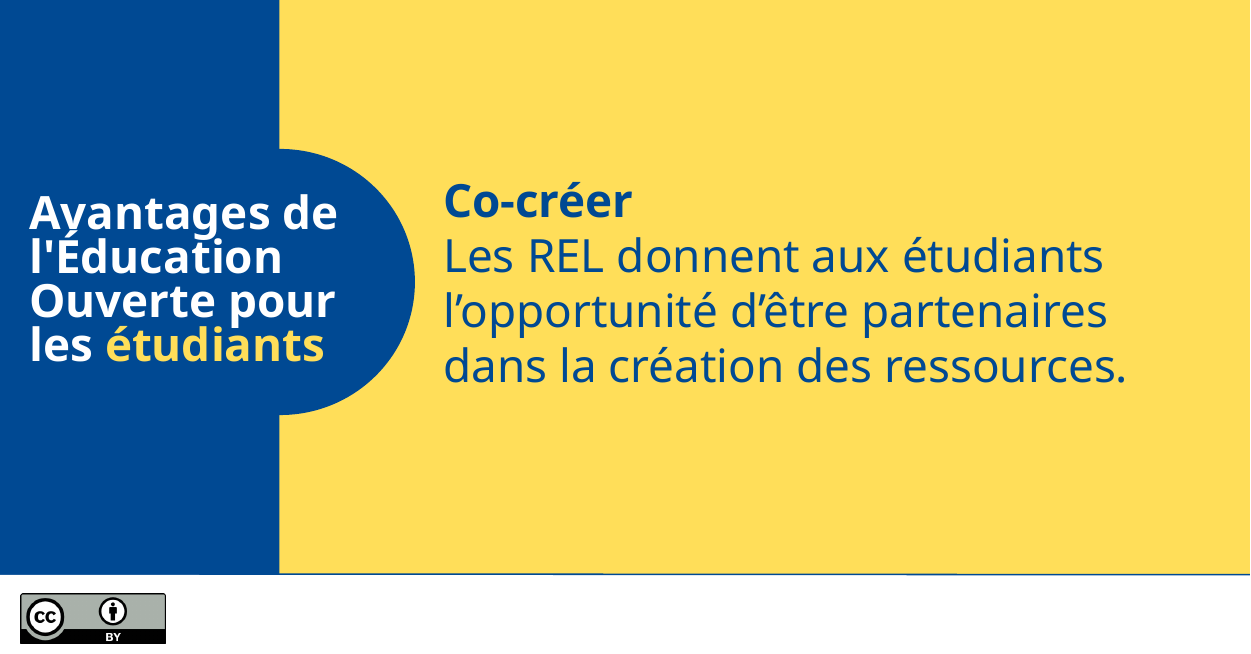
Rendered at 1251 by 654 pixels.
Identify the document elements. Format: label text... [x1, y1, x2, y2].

text_box [0, 0, 280, 573]
picture [20, 592, 166, 645]
text_box [0, 582, 1250, 654]
text_box Co-créer Les REL donnent aux étudiants l’opportunité d’être partenaires dans la création des ressources. [428, 157, 1228, 407]
text_box Avantages de l'Éducation Ouverte pour les étudiants [14, 179, 355, 385]
text_box [195, 148, 415, 416]
